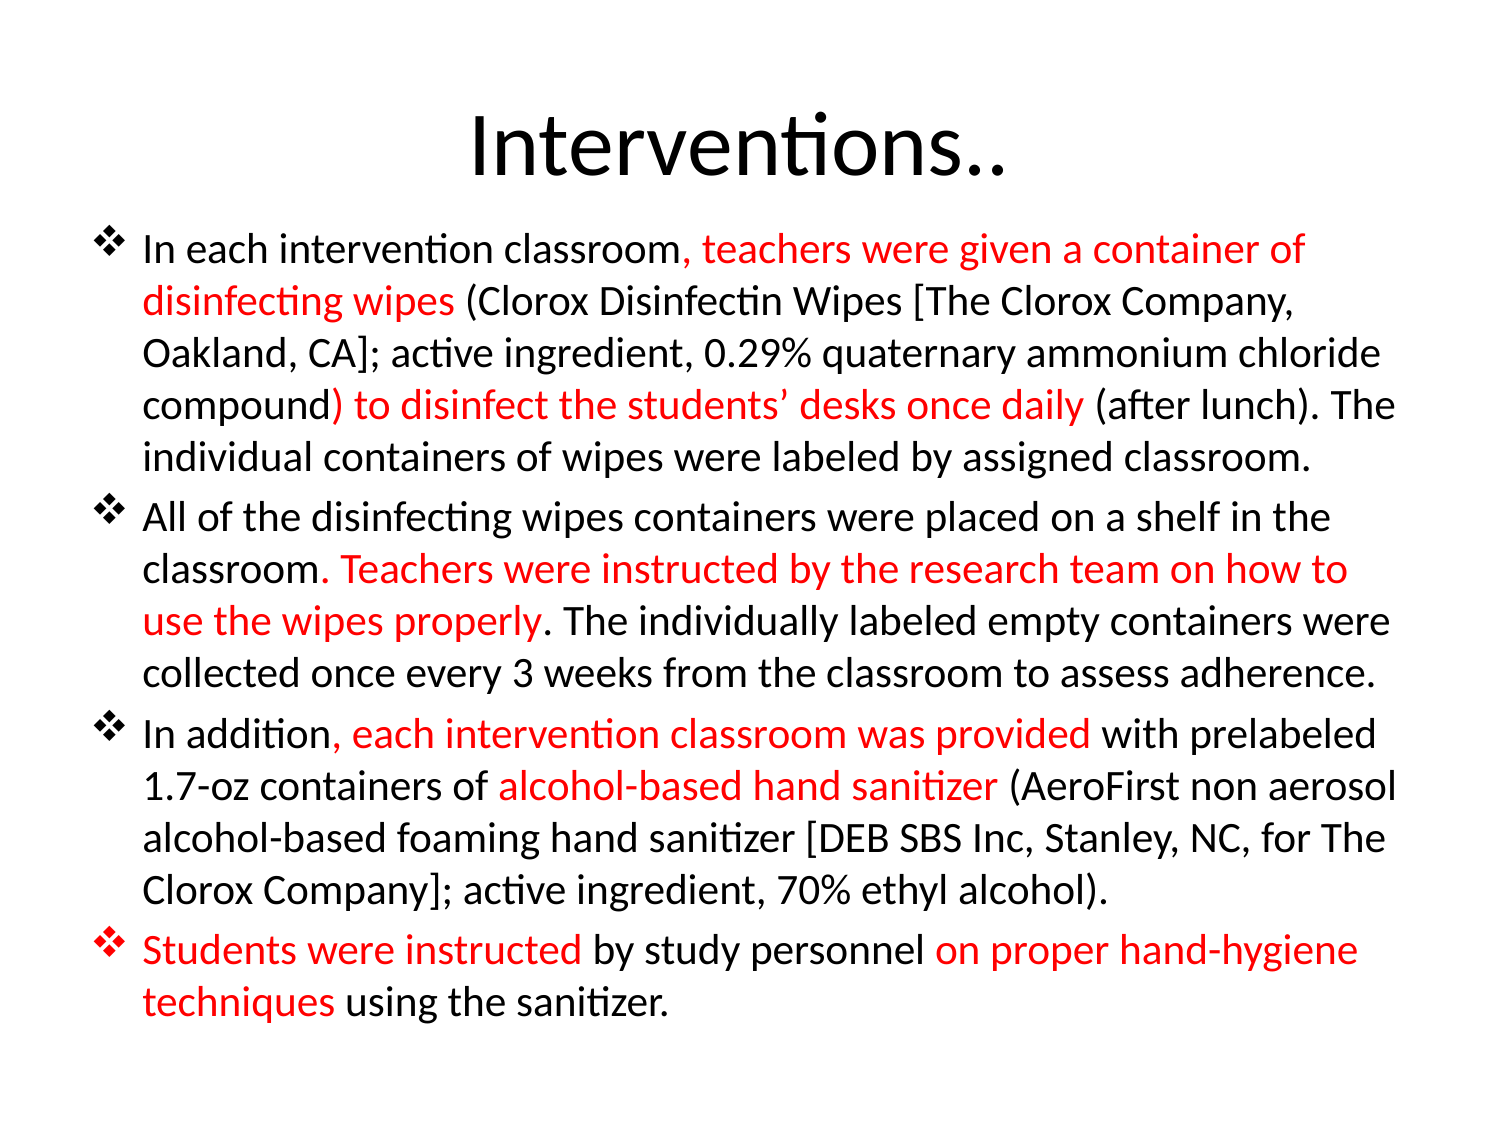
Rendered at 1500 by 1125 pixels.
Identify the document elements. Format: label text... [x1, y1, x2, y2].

list In each intervention classroom, teachers were given a container of disinfecting wipes (Clorox Disinfectin Wipes [The Clorox Company, Oakland, CA]; active ingredient, 0.29% quaternary ammonium chloride compound) to disinfect the students’ desks once daily (after lunch). The individual containers of wipes were labeled by assigned classroom. All of the disinfecting wipes containers were placed on a shelf in the classroom. Teachers were instructed by the research team on how to use the wipes properly. The individually labeled empty containers were collected once every 3 weeks from the classroom to assess adherence. In addition, each intervention classroom was provided with prelabeled 1.7-oz containers of alcohol-based hand sanitizer (AeroFirst non aerosol alcohol-based foaming hand sanitizer [DEB SBS Inc, Stanley, NC, for The Clorox Company]; active ingredient, 70% ethyl alcohol). Students were instructed by study personnel on proper hand-hygiene techniques using the sanitizer. [75, 212, 1425, 1088]
title Interventions.. [75, 45, 1425, 212]
